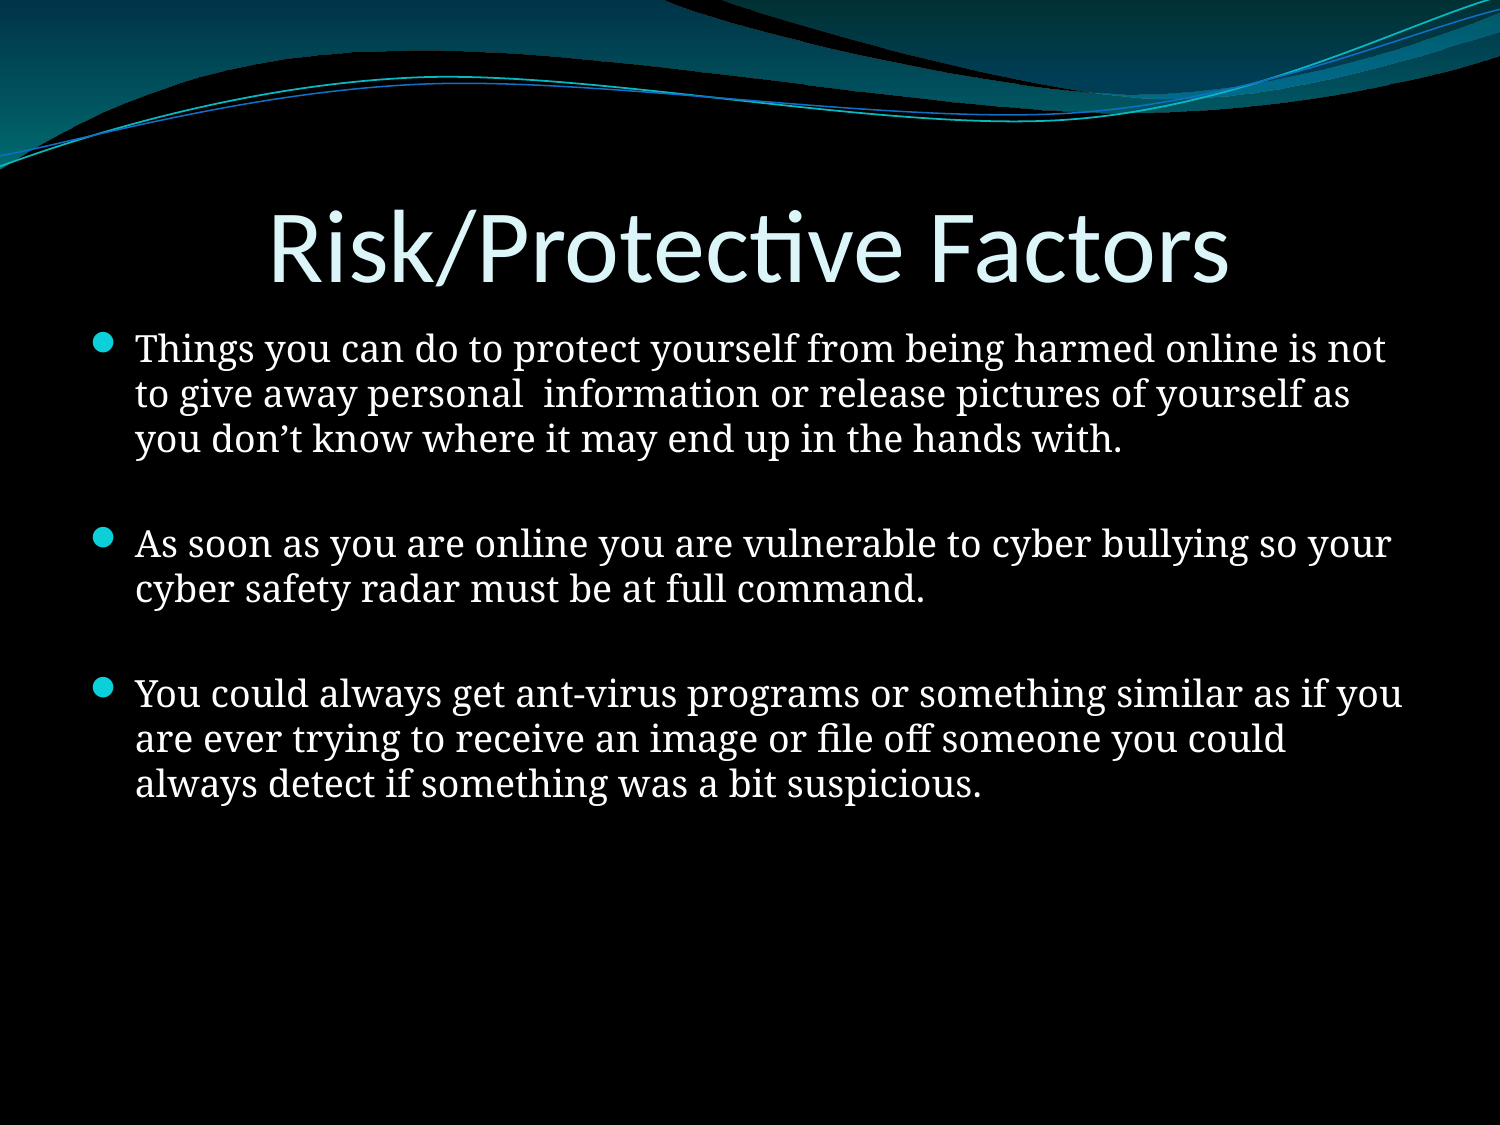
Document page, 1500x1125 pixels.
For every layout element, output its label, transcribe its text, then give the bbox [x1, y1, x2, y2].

title Risk/Protective Factors [75, 115, 1425, 303]
list Things you can do to protect yourself from being harmed online is not to give away personal information or release pictures of yourself as you don’t know where it may end up in the hands with. As soon as you are online you are vulnerable to cyber bullying so your cyber safety radar must be at full command. You could always get ant-virus programs or something similar as if you are ever trying to receive an image or file off someone you could always detect if something was a bit suspicious. [75, 317, 1425, 1038]
